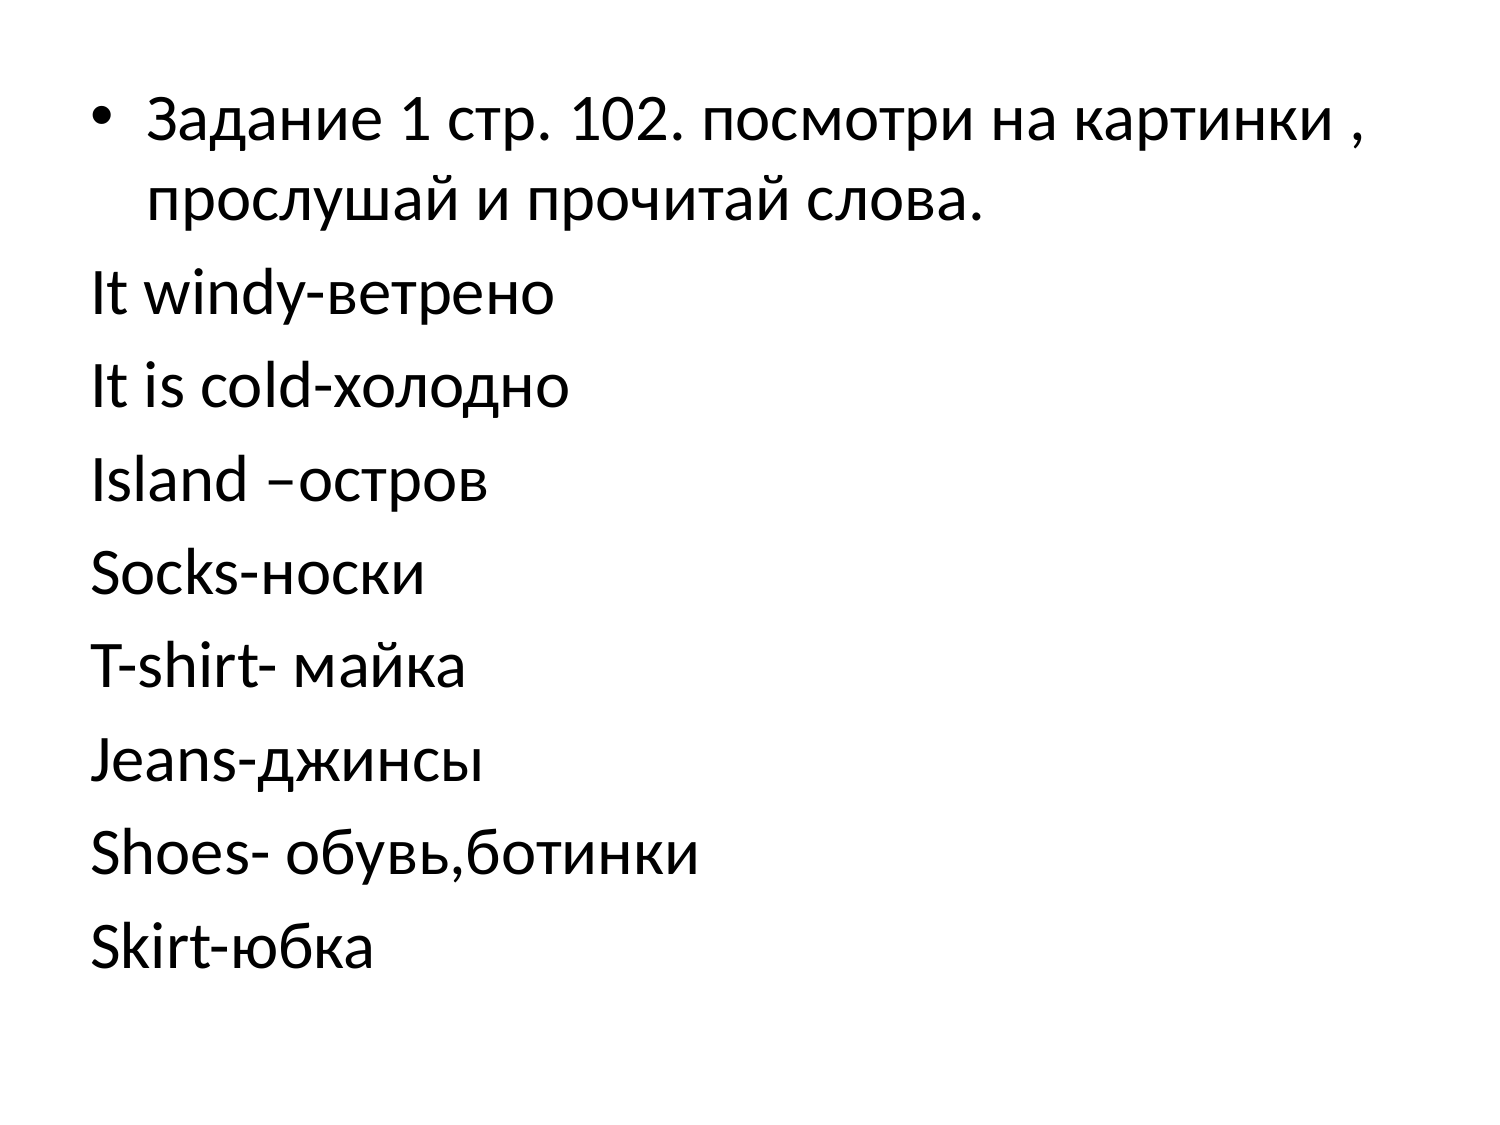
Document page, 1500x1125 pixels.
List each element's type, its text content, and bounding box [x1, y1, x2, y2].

list Задание 1 стр. 102. посмотри на картинки , прослушай и прочитай слова. It windy-ветрено It is cold-холодно Island –остров Socks-носки T-shirt- майка Jeans-джинсы Shoes- обувь,ботинки Skirt-юбка [75, 66, 1425, 1005]
